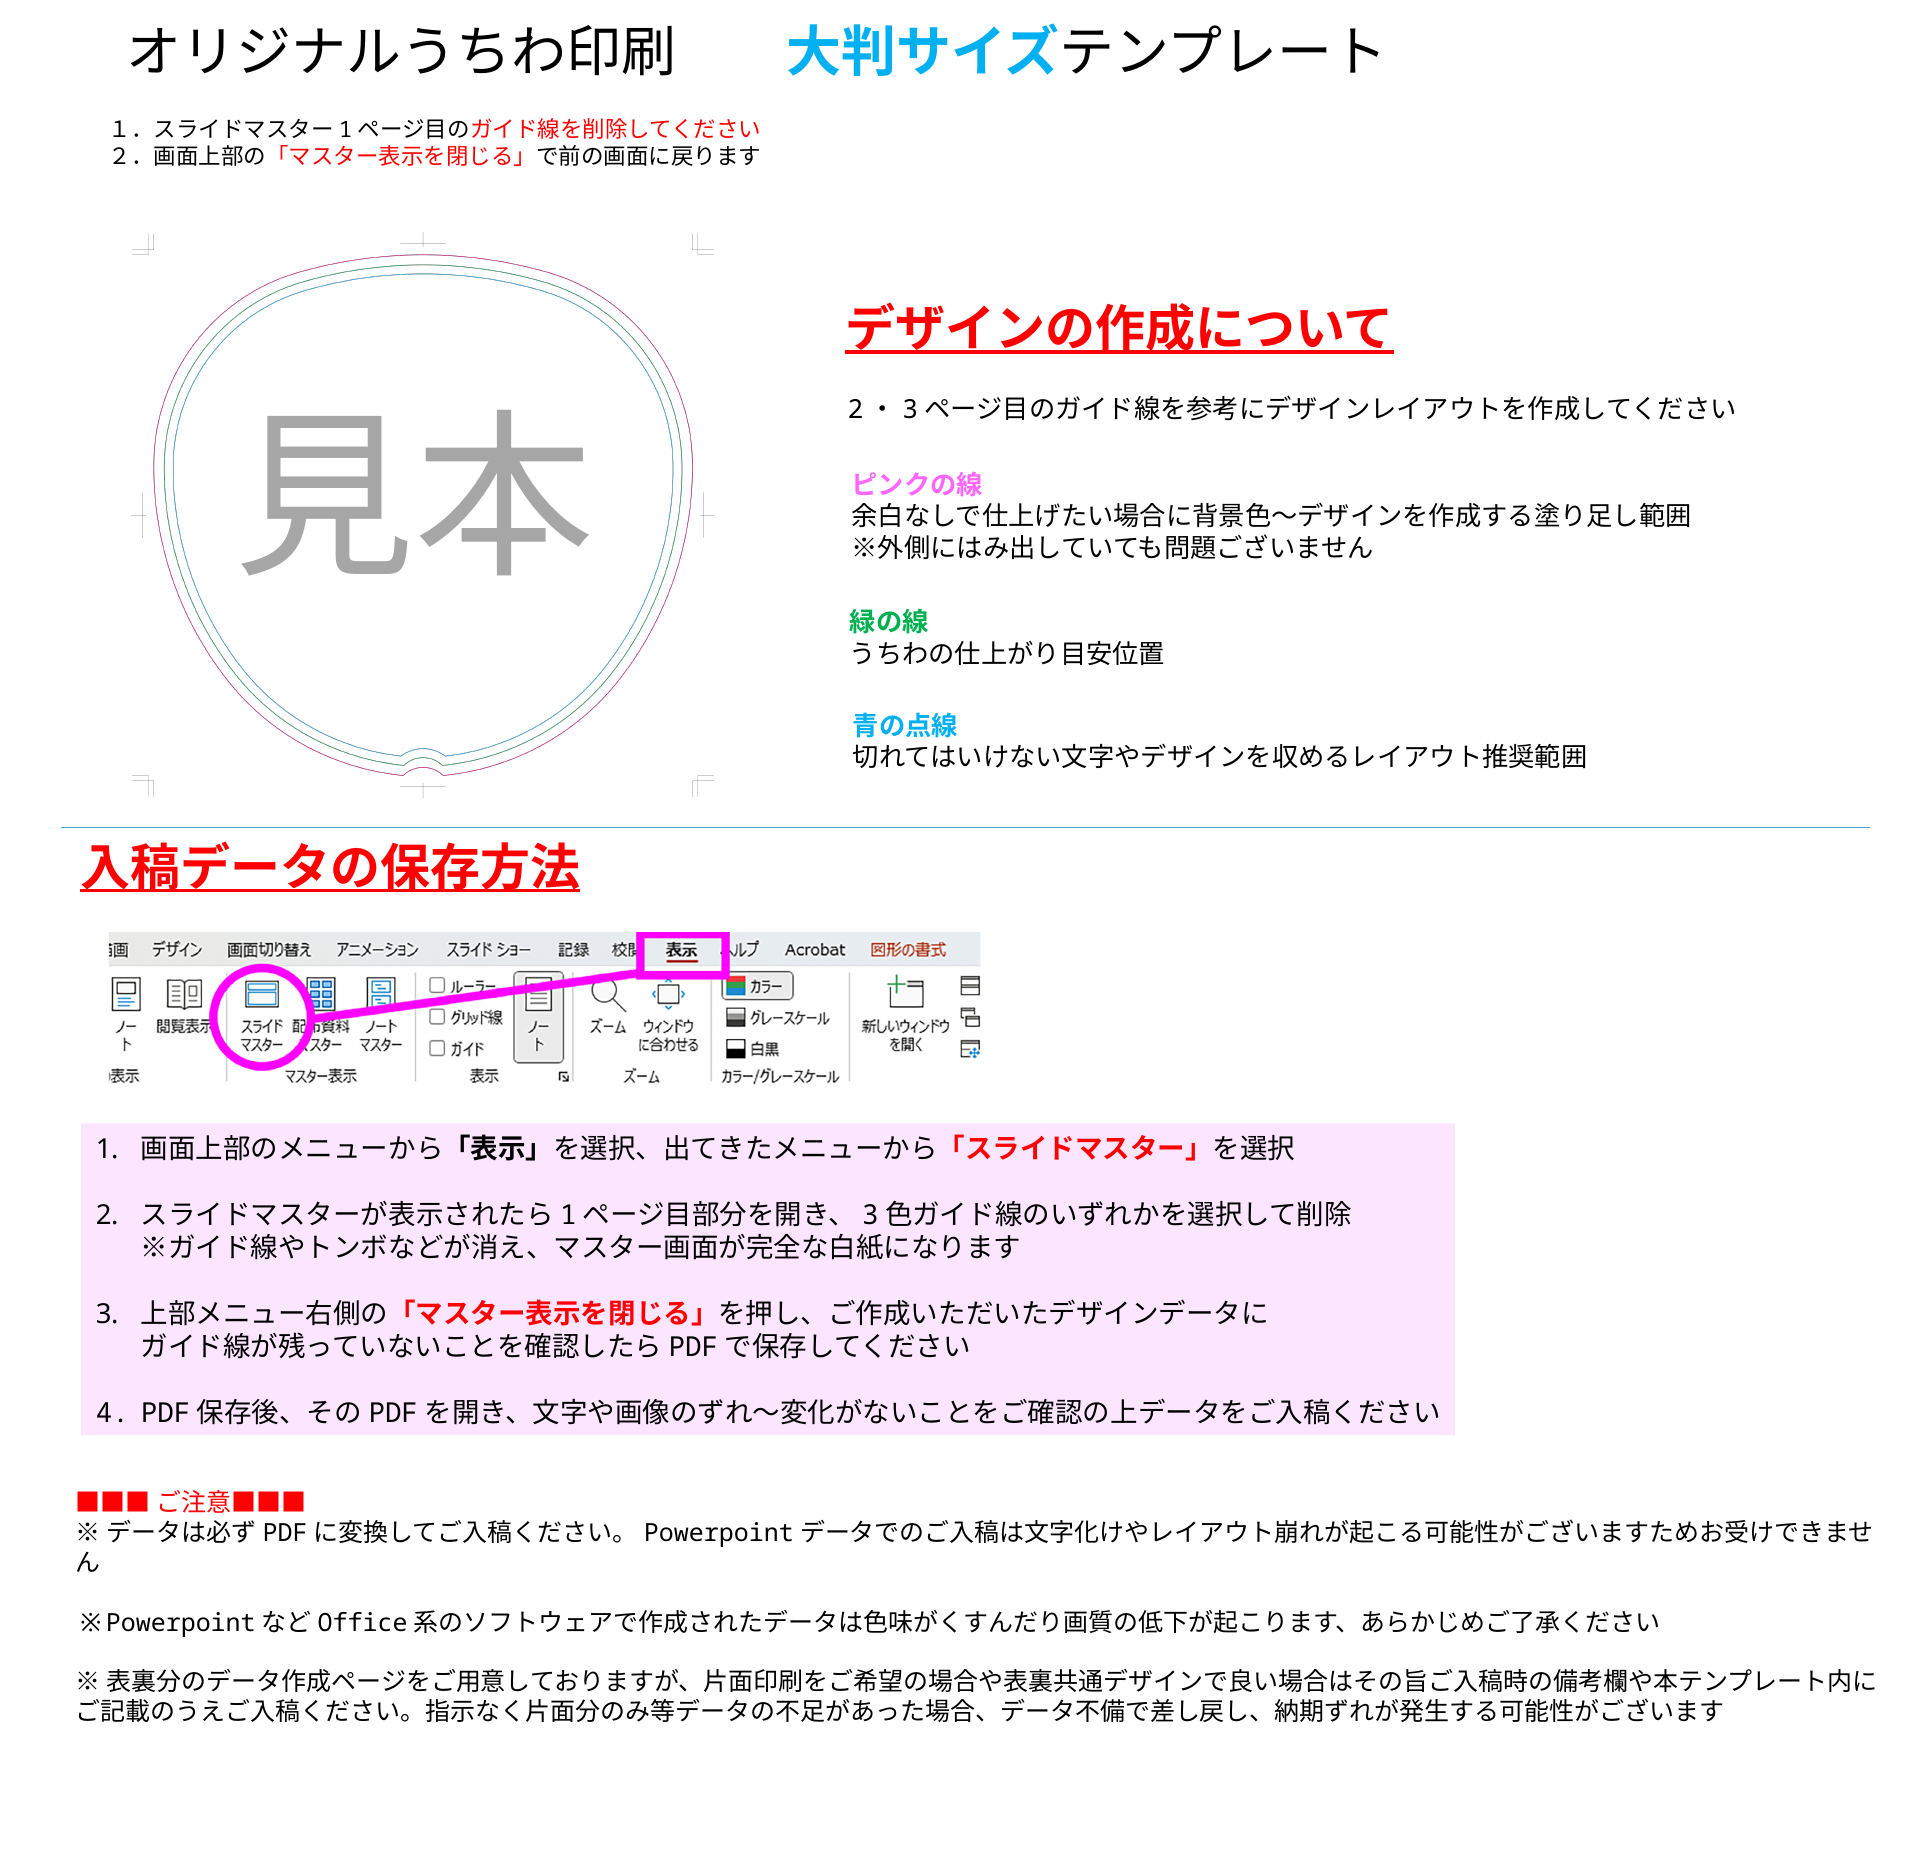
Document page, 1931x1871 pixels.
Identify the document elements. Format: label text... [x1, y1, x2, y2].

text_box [108, 932, 981, 1085]
text_box 2・3ページ目のガイド線を参考にデザインレイアウトを作成してください [833, 384, 1799, 432]
text_box ■■■ご注意■■■ ※データは必ずPDFに変換してご入稿ください。Powerpointデータでのご入稿は文字化けやレイアウト崩れが起こる可能性がございますためお受けできません ※PowerpointなどOffice系のソフトウェアで作成されたデータは色味がくすんだり画質の低下が起こります、あらかじめご了承ください ※表裏分のデータ作成ページをご用意しておりますが、片面印刷をご希望の場合や表裏共通デザインで良い場合はその旨ご入稿時の備考欄や本テンプレート内にご記載のうえご入稿ください。指示なく片面分のみ等データの不足があった場合、データ不備で差し戻し、納期ずれが発生する可能性がございます [61, 1478, 1900, 1734]
text_box 緑の線 うちわの仕上がり目安位置 [835, 597, 1180, 676]
text_box オリジナルうちわ印刷 大判サイズテンプレート [111, 8, 1403, 90]
text_box 青の点線 切れてはいけない文字やデザインを収めるレイアウト推奨範囲 [838, 701, 1602, 780]
text_box 入稿データの保存方法 [65, 838, 595, 903]
text_box デザインの作成について [830, 289, 1409, 364]
text_box ピンクの線 余白なしで仕上げたい場合に背景色～デザインを作成する塗り足し範囲 ※外側にはみ出していても問題ございません [836, 460, 1706, 571]
text_box 画面上部のメニューから「表示」を選択、出てきたメニューから「スライドマスター」を選択 スライドマスターが表示されたら1ページ目部分を開き、3色ガイド線のいずれかを選択して削除 ※ガイド線やトンボなどが消え、マスター画面が完全な白紙になります 上部メニュー右側の「マスター表示を閉じる」を押し、ご作成いただいたデザインデータに ガイド線が残っていないことを確認したらPDFで保存してください PDF保存後、そのPDFを開き、文字や画像のずれ～変化がないことをご確認の上データをご入稿ください [81, 1123, 1455, 1436]
picture [131, 232, 715, 798]
